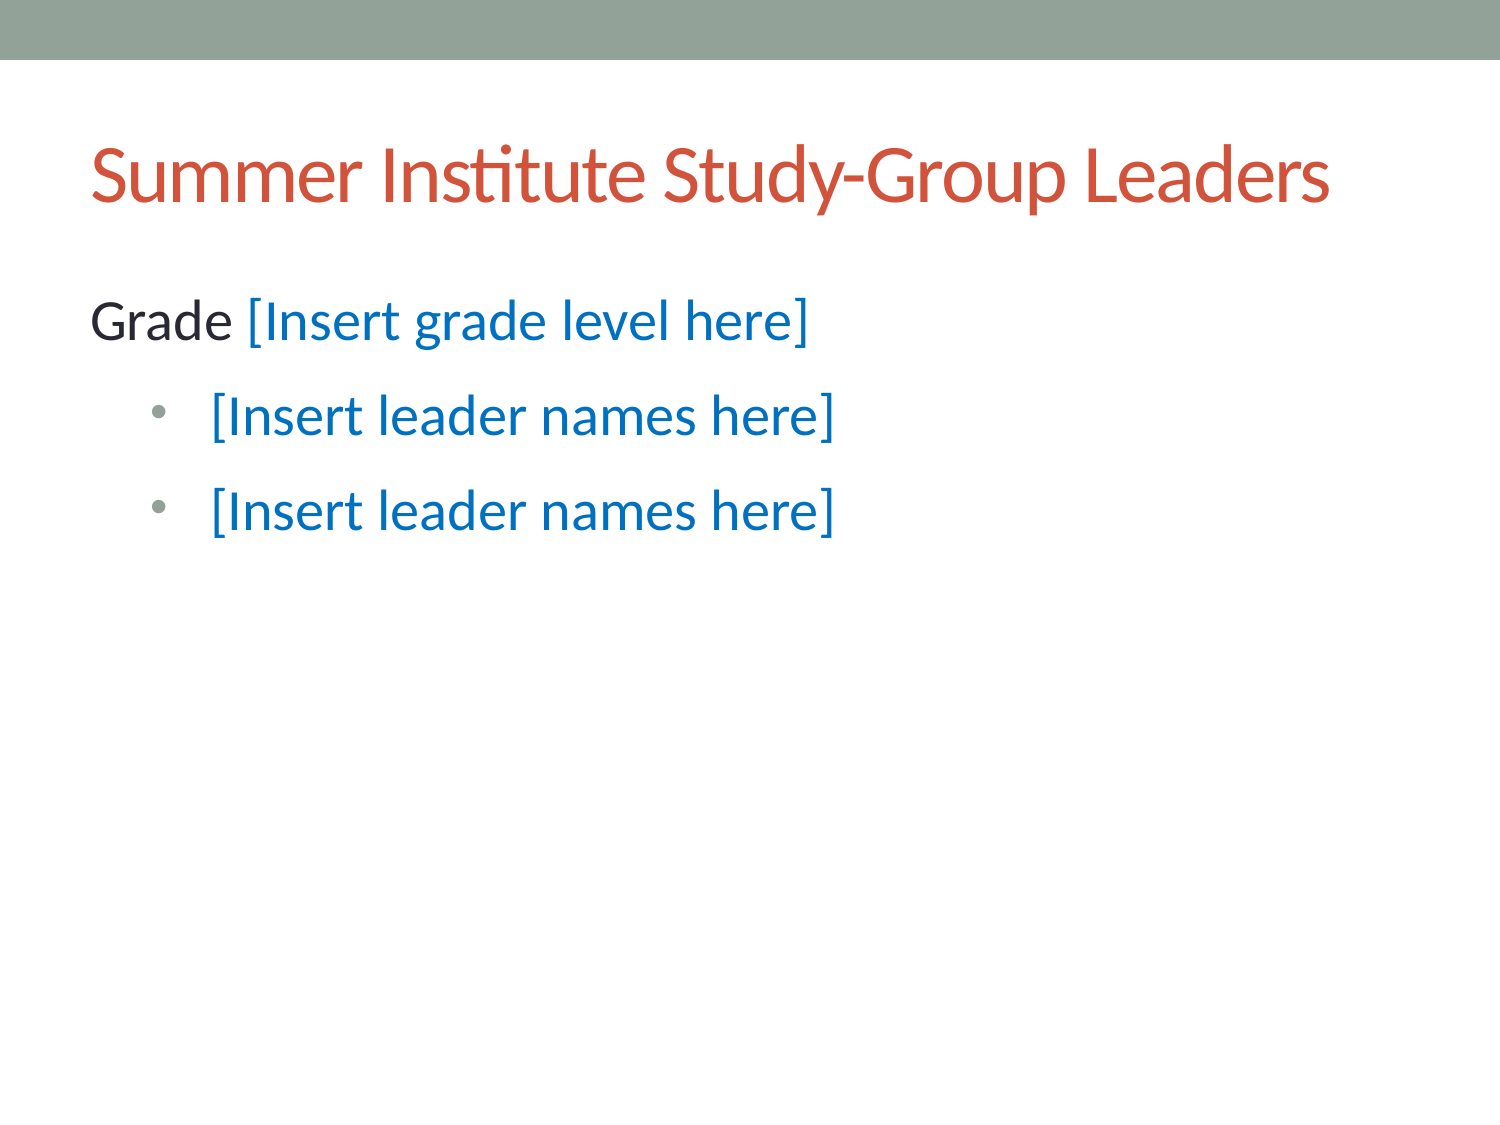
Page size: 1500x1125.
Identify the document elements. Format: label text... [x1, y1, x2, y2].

title Summer Institute Study-Group Leaders [75, 87, 1425, 250]
list Grade [Insert grade level here] [Insert leader names here] [Insert leader names here] [75, 274, 1363, 1049]
